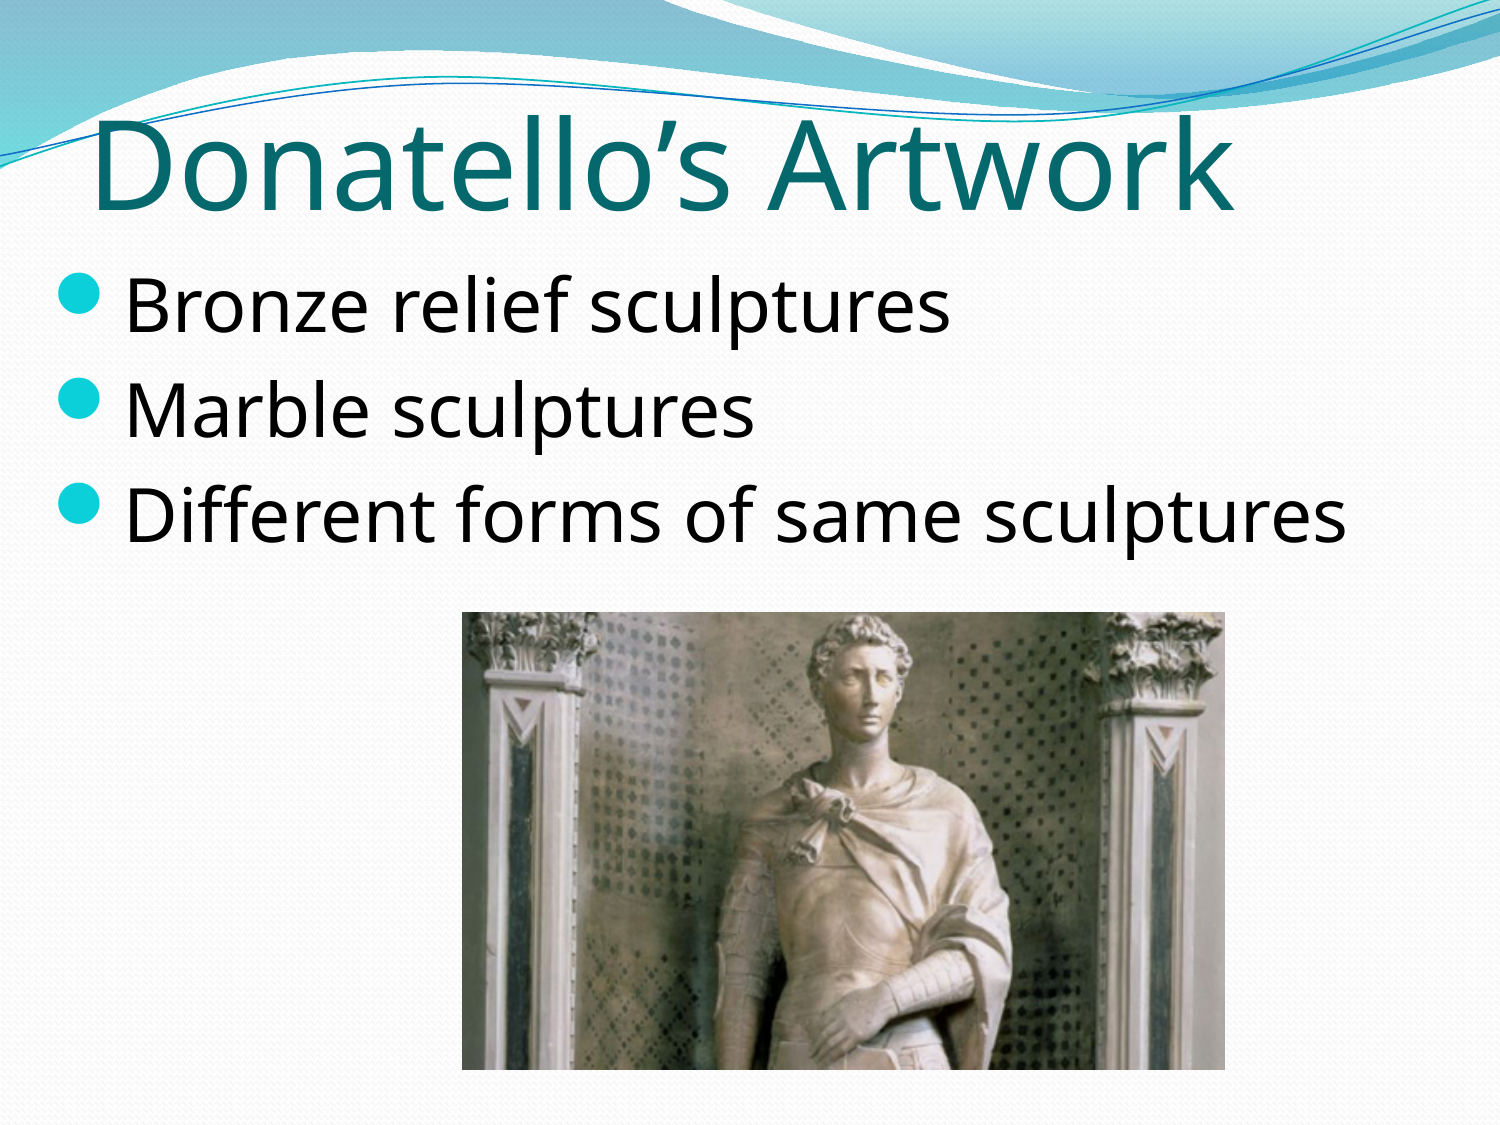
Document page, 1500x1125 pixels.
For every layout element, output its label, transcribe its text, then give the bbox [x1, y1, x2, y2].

picture [462, 612, 1226, 1071]
title Donatello’s Artwork [87, 62, 1430, 235]
list Bronze relief sculptures Marble sculptures Different forms of same sculptures [37, 249, 1380, 937]
